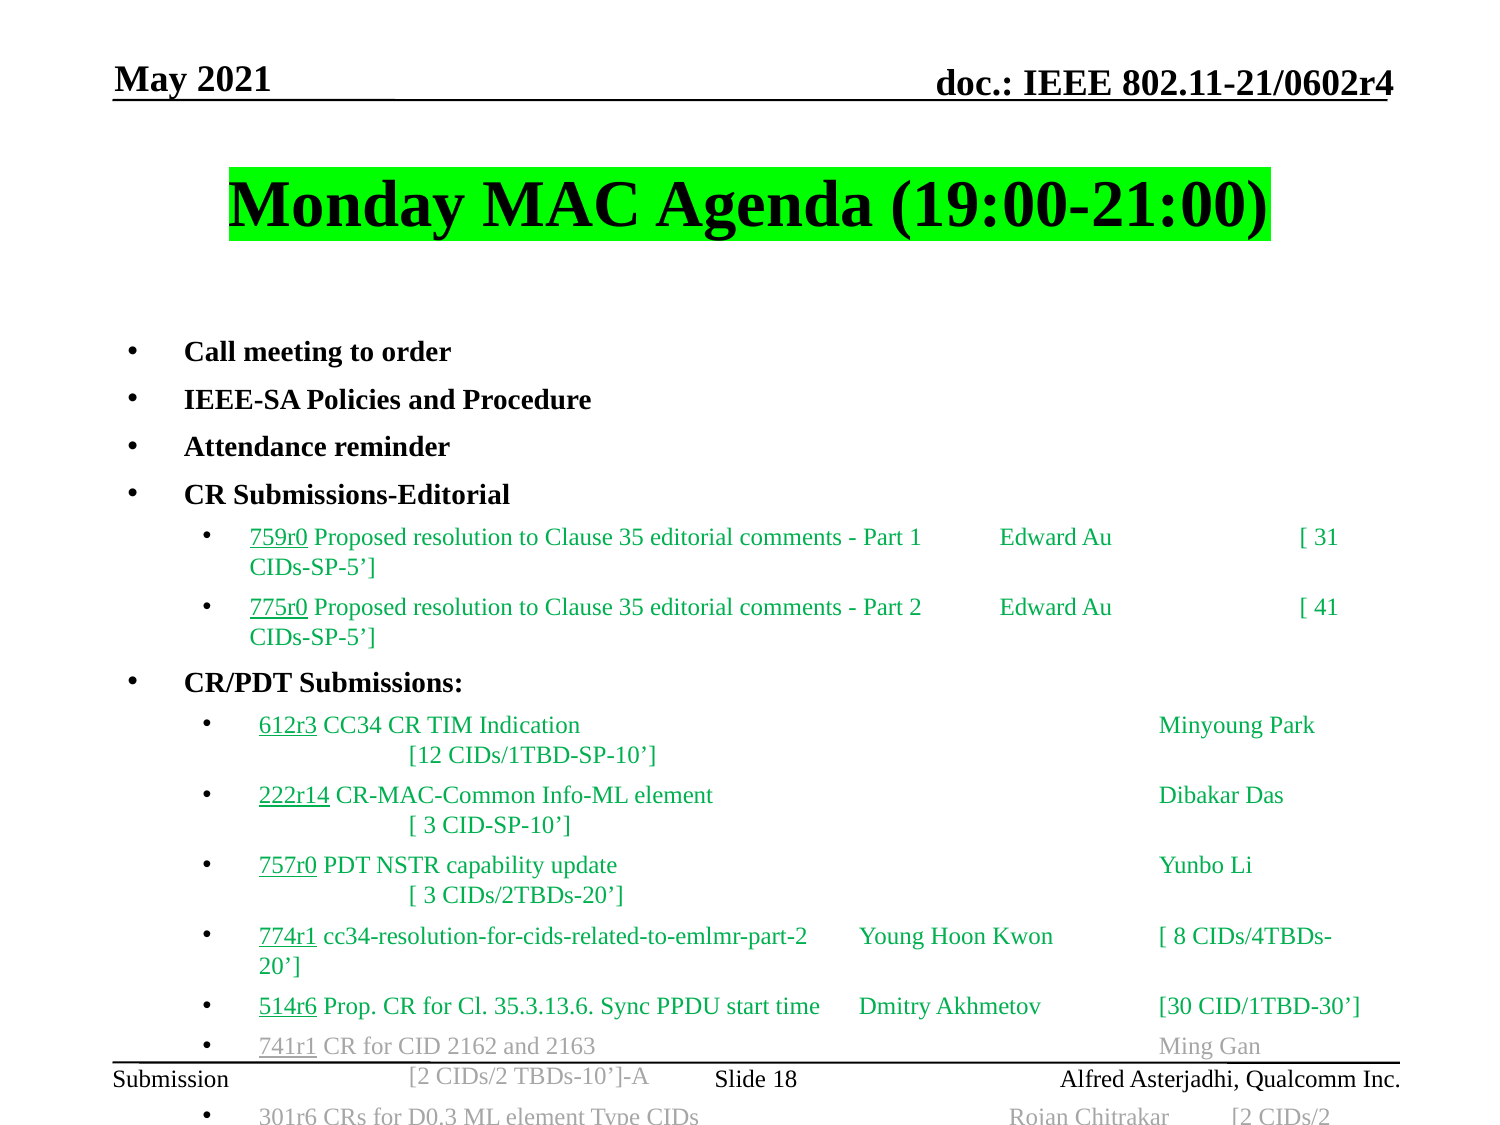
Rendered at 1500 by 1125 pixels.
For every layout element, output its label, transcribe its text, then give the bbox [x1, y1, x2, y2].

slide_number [114, 54, 423, 100]
title Monday MAC Agenda (19:00-21:00) [112, 112, 1388, 288]
list Call meeting to order IEEE-SA Policies and Procedure Attendance reminder CR Submissions-Editorial 759r0 Proposed resolution to Clause 35 editorial comments - Part 1 Edward Au [ 31 CIDs-SP-5’] 775r0 Proposed resolution to Clause 35 editorial comments - Part 2 Edward Au [ 41 CIDs-SP-5’] CR/PDT Submissions: 612r3 CC34 CR TIM Indication Minyoung Park [12 CIDs/1TBD-SP-10’] 222r14 CR-MAC-Common Info-ML element Dibakar Das [ 3 CID-SP-10’] 757r0 PDT NSTR capability update Yunbo Li [ 3 CIDs/2TBDs-20’] 774r1 cc34-resolution-for-cids-related-to-emlmr-part-2 Young Hoon Kwon [ 8 CIDs/4TBDs-20’] 514r6 Prop. CR for Cl. 35.3.13.6. Sync PPDU start time Dmitry Akhmetov [30 CID/1TBD-30’] 741r1 CR for CID 2162 and 2163 Ming Gan [2 CIDs/2 TBDs-10’]-A 301r6 CRs for D0.3 ML element Type CIDs Rojan Chitrakar [2 CIDs/2 TBDs-SP-5’]-B Cont. [112, 324, 1388, 1063]
slide_number Slide 18 [712, 1061, 800, 1123]
footer Alfred Asterjadhi, Qualcomm Inc. [878, 1061, 1402, 1093]
